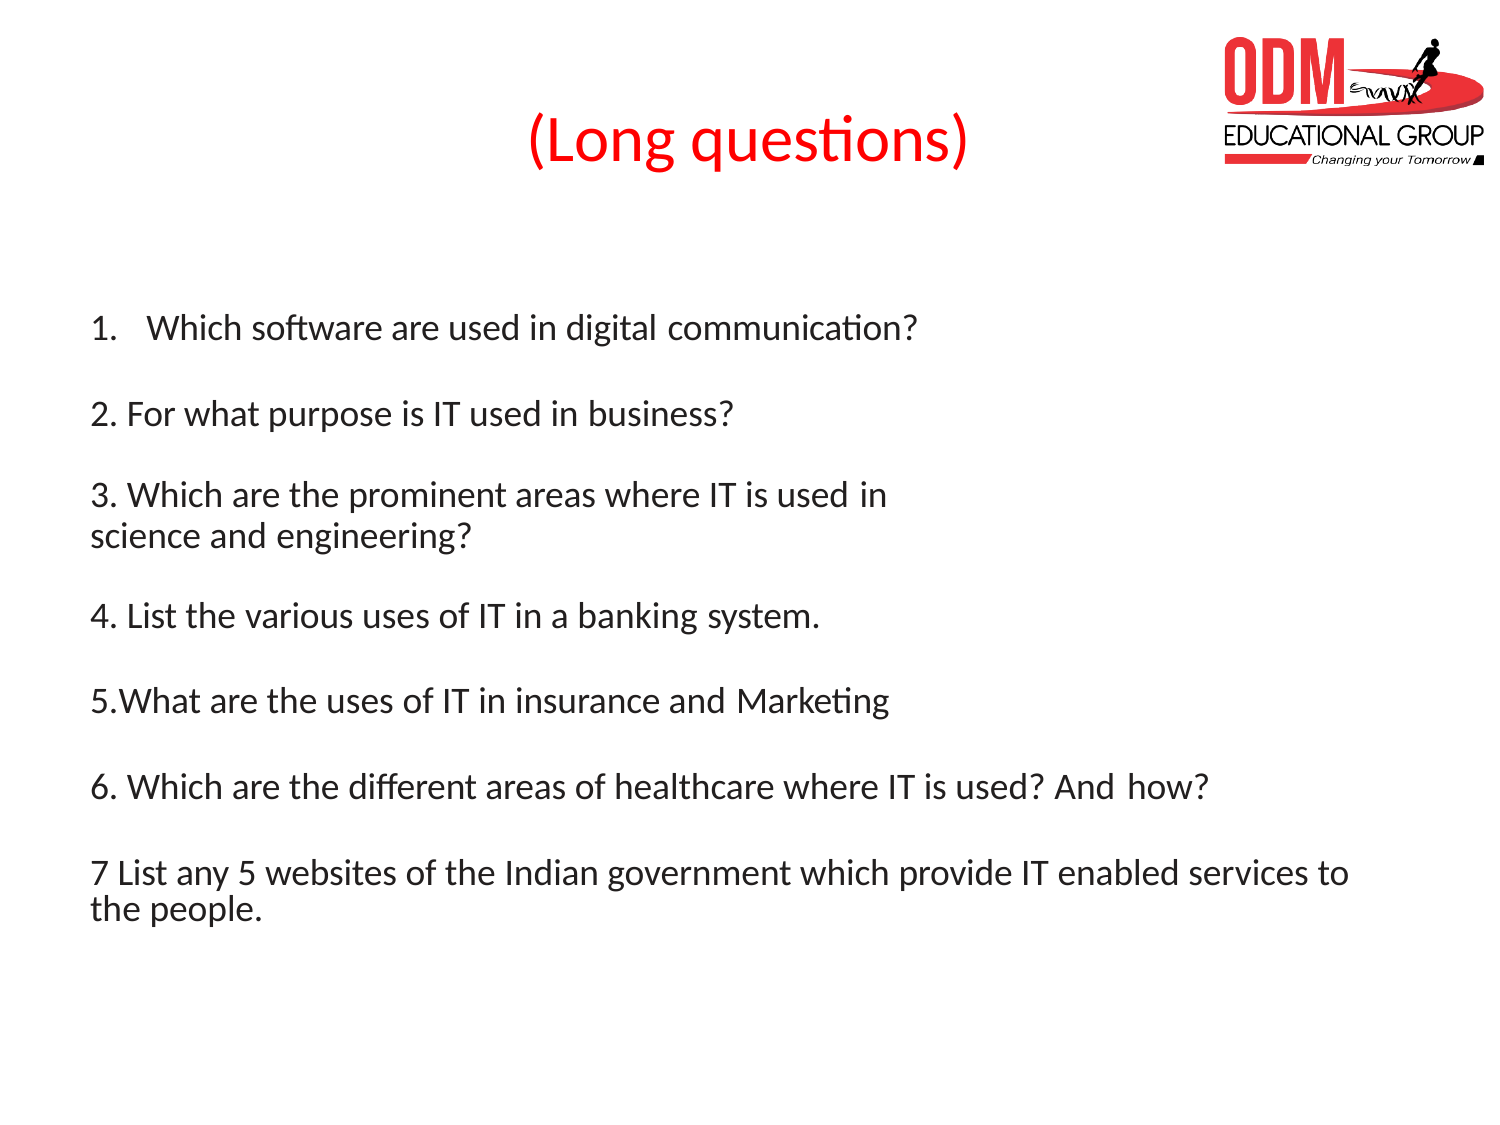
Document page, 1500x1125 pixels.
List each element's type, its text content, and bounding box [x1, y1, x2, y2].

title (Long questions) [524, 92, 976, 283]
text_box Which software are used in digital communication? For what purpose is IT used in business? Which are the prominent areas where IT is used in science and engineering? List the various uses of IT in a banking system. What are the uses of IT in insurance and Marketing Which are the different areas of healthcare where IT is used? And how? 7 List any 5 websites of the Indian government which provide IT enabled services to the people. [87, 301, 1373, 930]
text_box [1224, 37, 1484, 166]
